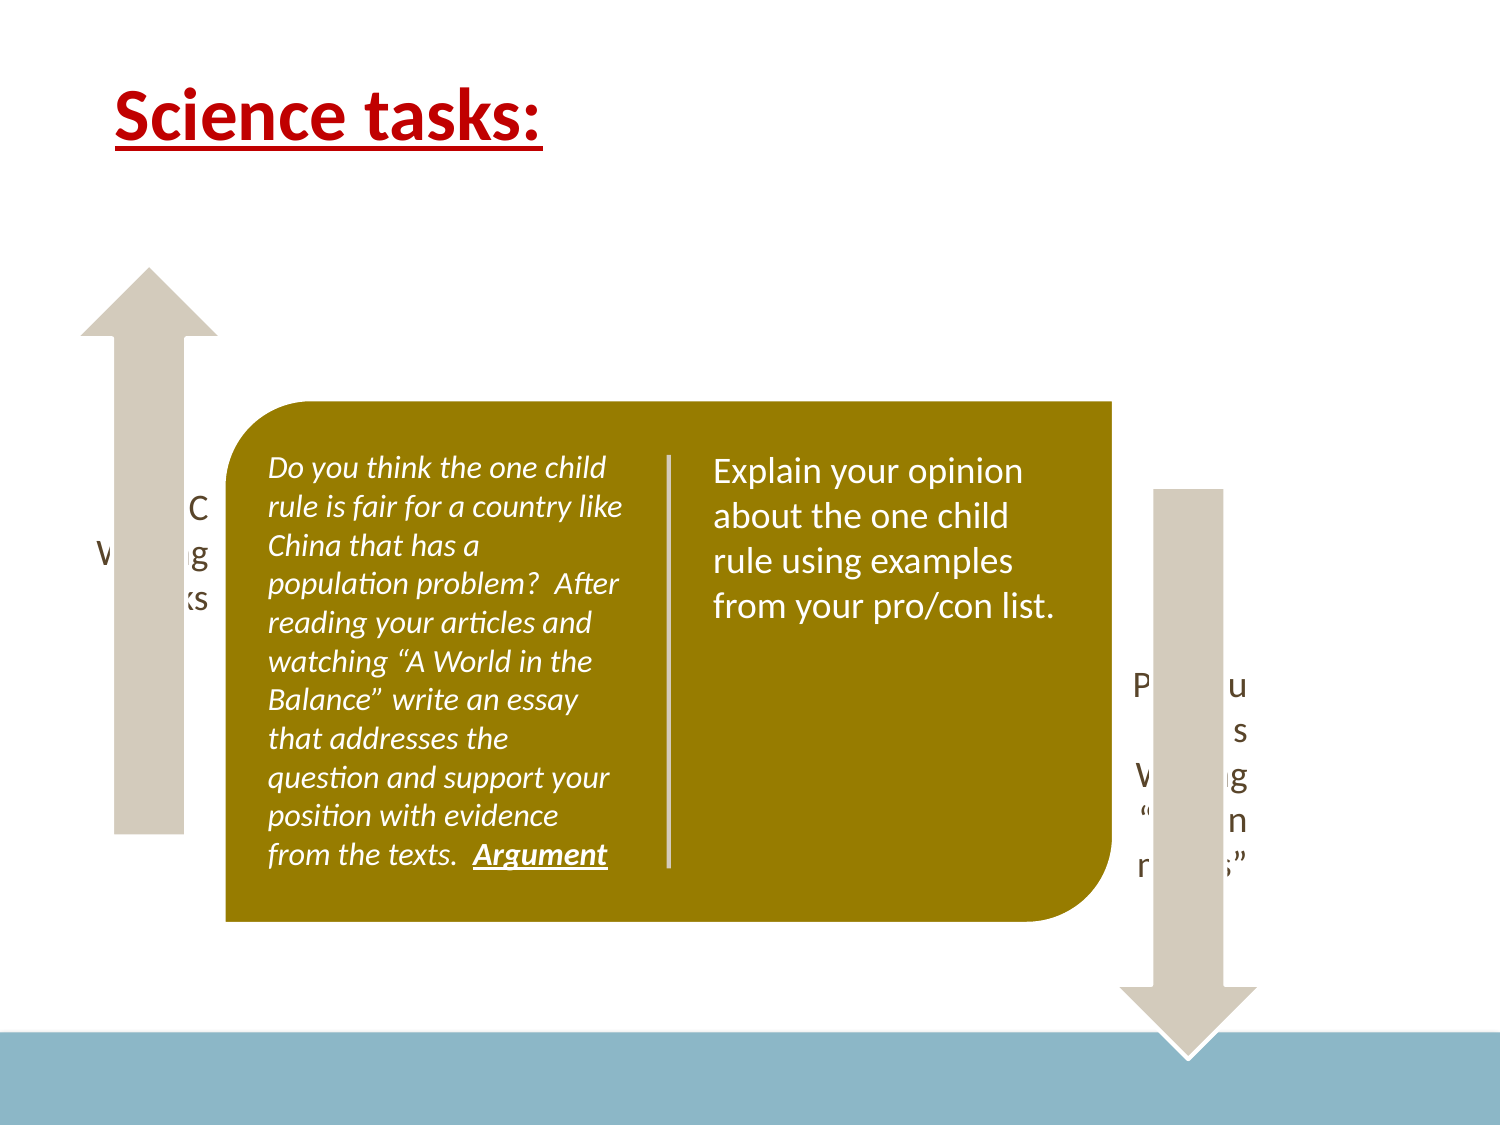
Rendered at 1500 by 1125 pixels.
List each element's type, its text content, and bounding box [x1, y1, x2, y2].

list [74, 263, 1263, 1060]
title Science tasks: [114, 75, 1425, 159]
